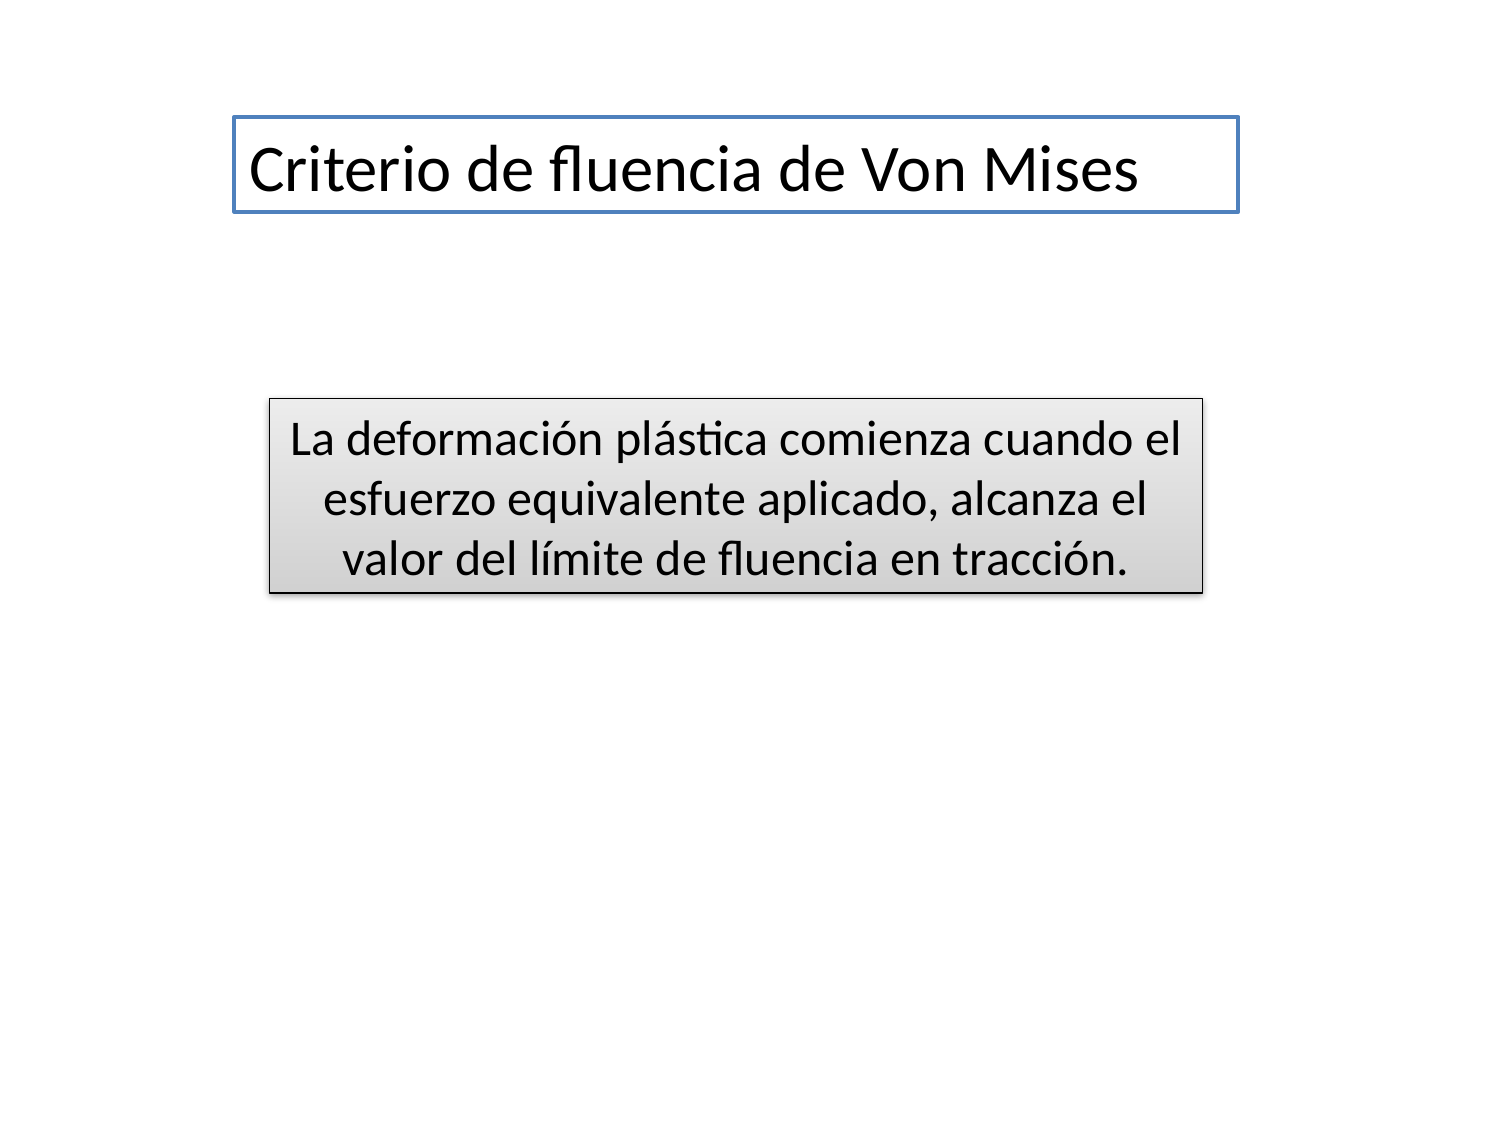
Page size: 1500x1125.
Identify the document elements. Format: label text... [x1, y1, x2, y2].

text_box Criterio de fluencia de Von Mises [232, 115, 1240, 214]
text_box La deformación plástica comienza cuando el esfuerzo equivalente aplicado, alcanza el valor del límite de fluencia en tracción. [269, 398, 1203, 594]
